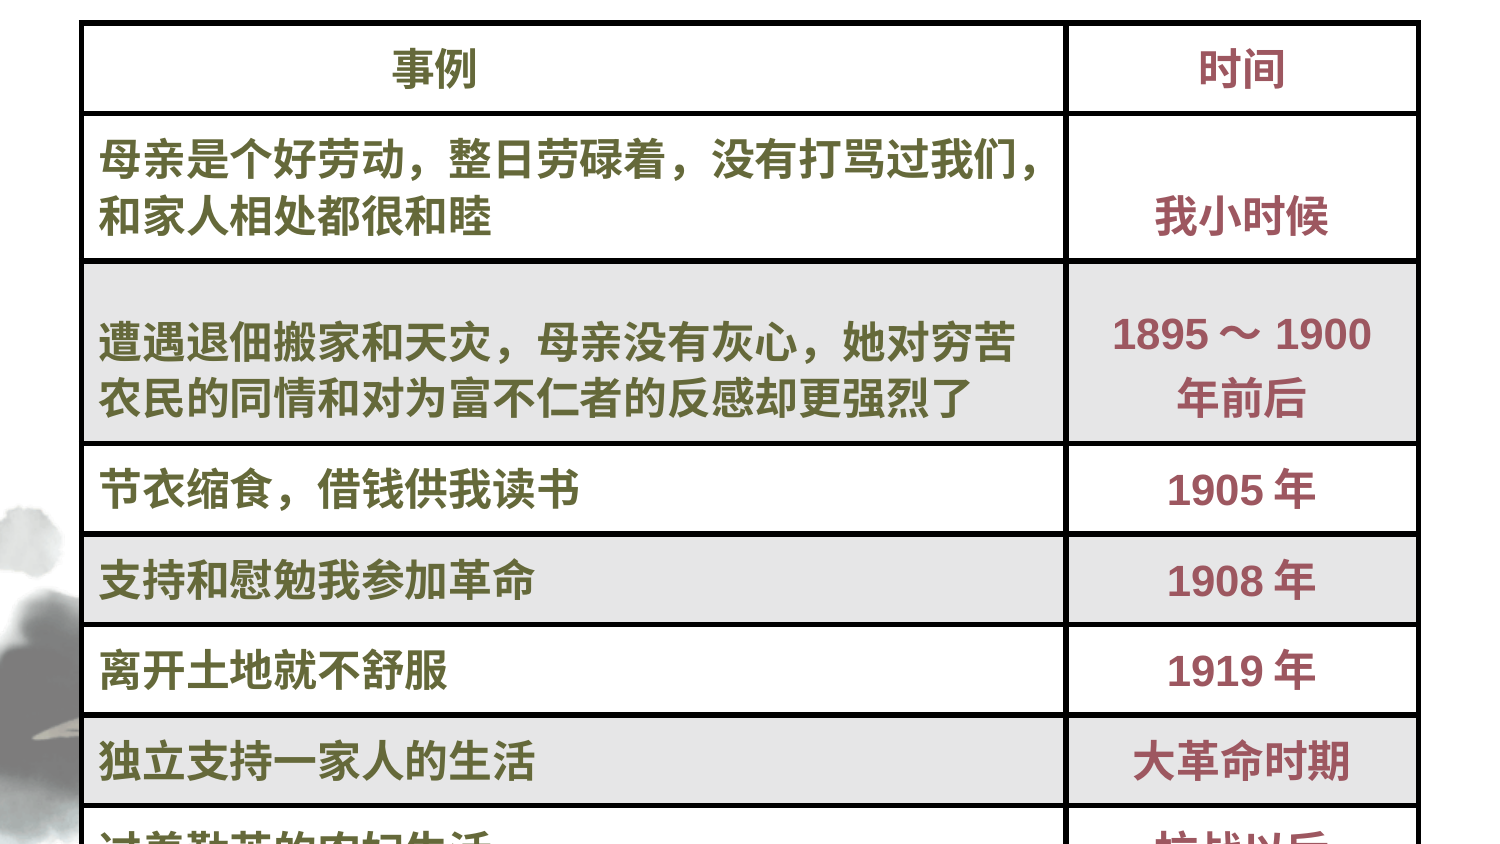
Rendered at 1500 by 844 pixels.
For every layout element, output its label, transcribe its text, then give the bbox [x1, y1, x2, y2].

table_cell 1895～1900 年前后 [1069, 264, 1416, 441]
table_cell 1919年 [1069, 627, 1416, 712]
table_cell 大革命时期 [1069, 718, 1416, 803]
table_cell 离开土地就不舒服 [84, 627, 1063, 712]
table_cell 母亲是个好劳动，整日劳碌着，没有打骂过我们，和家人相处都很和睦 [84, 116, 1063, 258]
table_cell 我小时候 [1069, 116, 1416, 258]
table_header 事例 [84, 26, 1063, 111]
table_cell 独立支持一家人的生活 [84, 718, 1063, 803]
table_cell 抗战以后 [1069, 808, 1416, 844]
table_cell 1905年 [1069, 446, 1416, 531]
table_cell 过着勤苦的农妇生活 [84, 808, 1063, 844]
table_cell 支持和慰勉我参加革命 [84, 537, 1063, 622]
table_cell 遭遇退佃搬家和天灾，母亲没有灰心，她对穷苦农民的同情和对为富不仁者的反感却更强烈了 [84, 264, 1063, 441]
table_cell 1908年 [1069, 537, 1416, 622]
table_header 时间 [1069, 26, 1416, 111]
table_cell 节衣缩食，借钱供我读书 [84, 446, 1063, 531]
